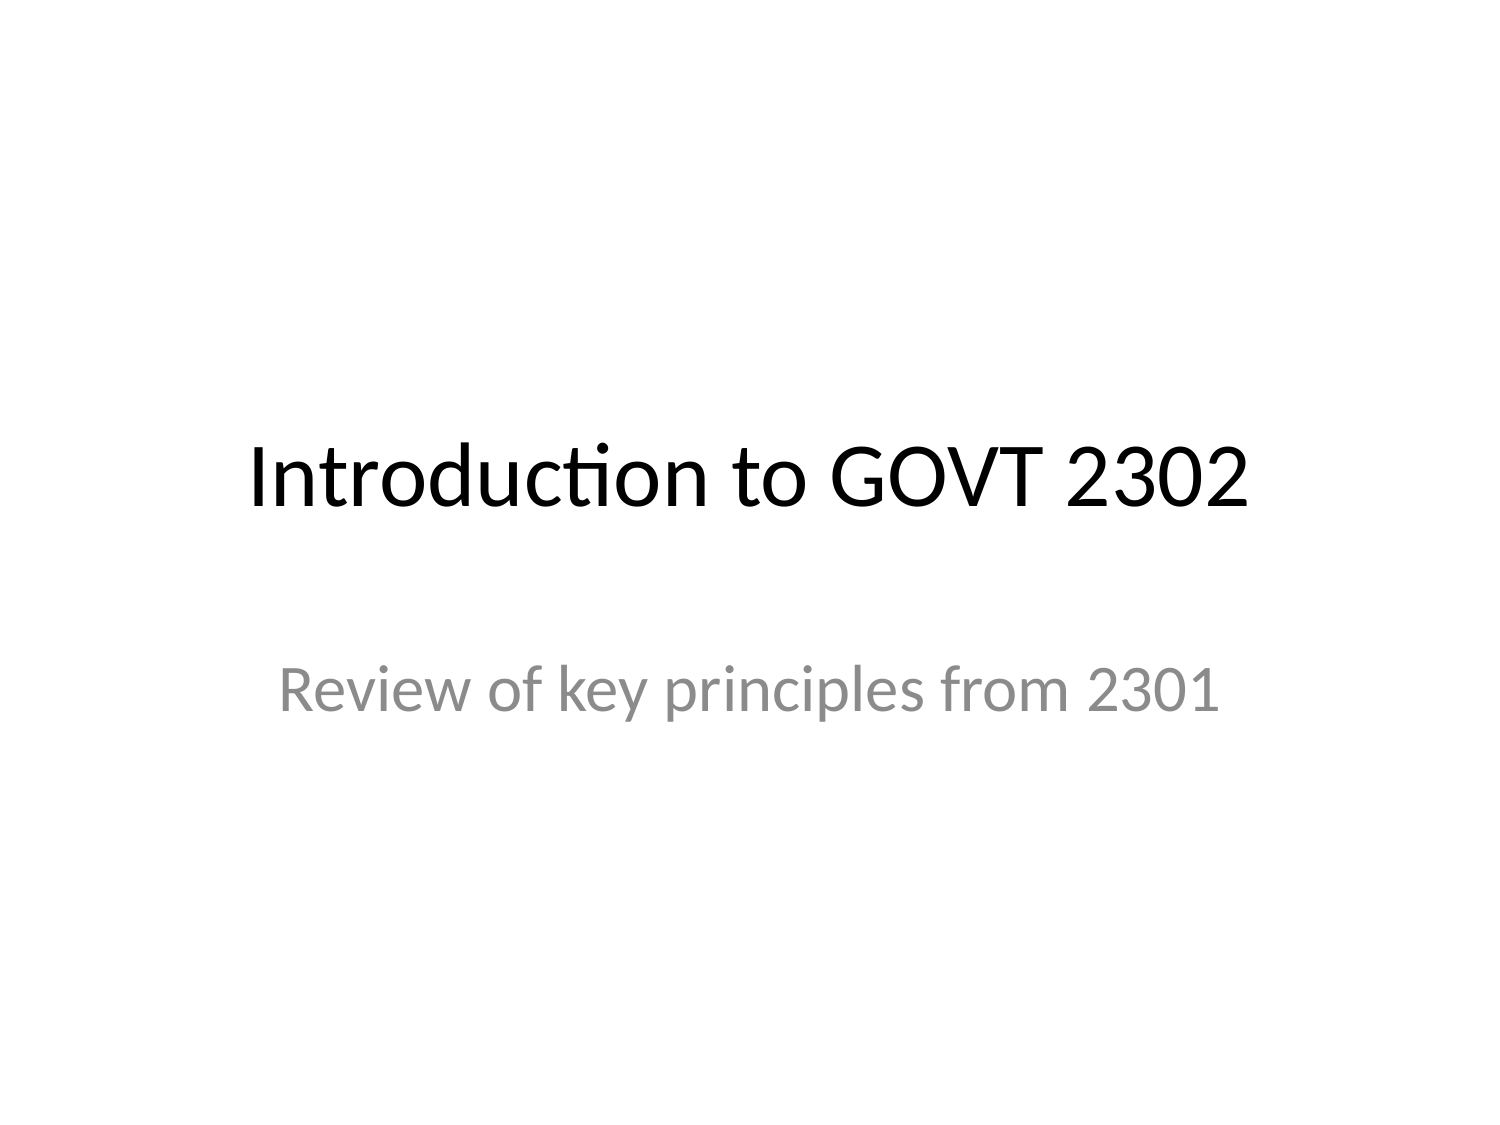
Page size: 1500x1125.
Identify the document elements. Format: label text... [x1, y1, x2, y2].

subtitle Review of key principles from 2301 [224, 637, 1276, 926]
title Introduction to GOVT 2302 [112, 349, 1388, 591]
